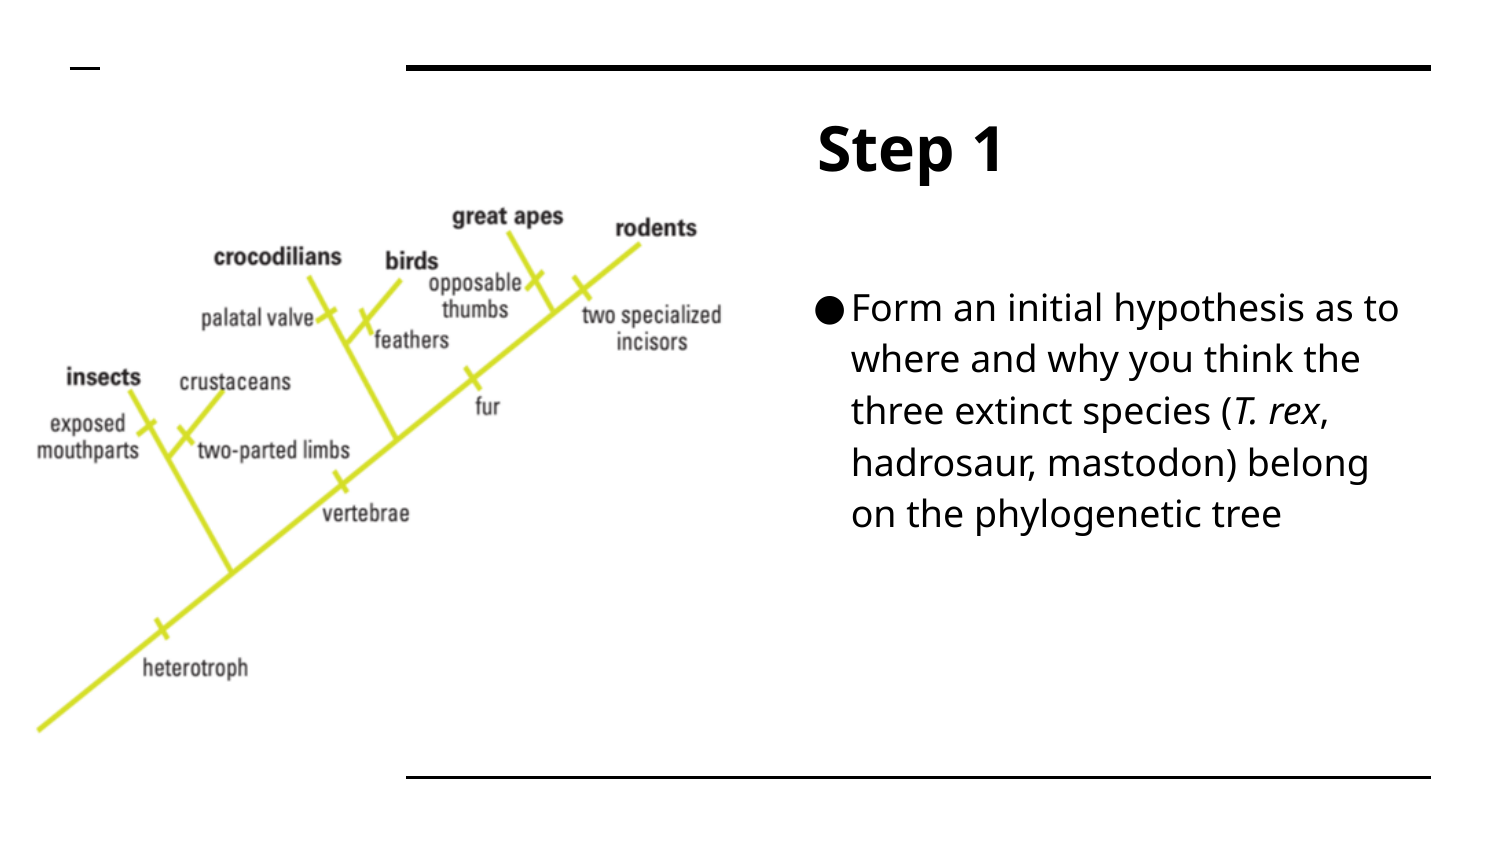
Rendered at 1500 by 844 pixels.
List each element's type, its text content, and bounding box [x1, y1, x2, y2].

picture [24, 185, 732, 771]
list Form an initial hypothesis as to where and why you think the three extinct species (T. rex, hadrosaur, mastodon) belong on the phylogenetic tree [760, 261, 1433, 755]
title Step 1 [393, 94, 1431, 199]
